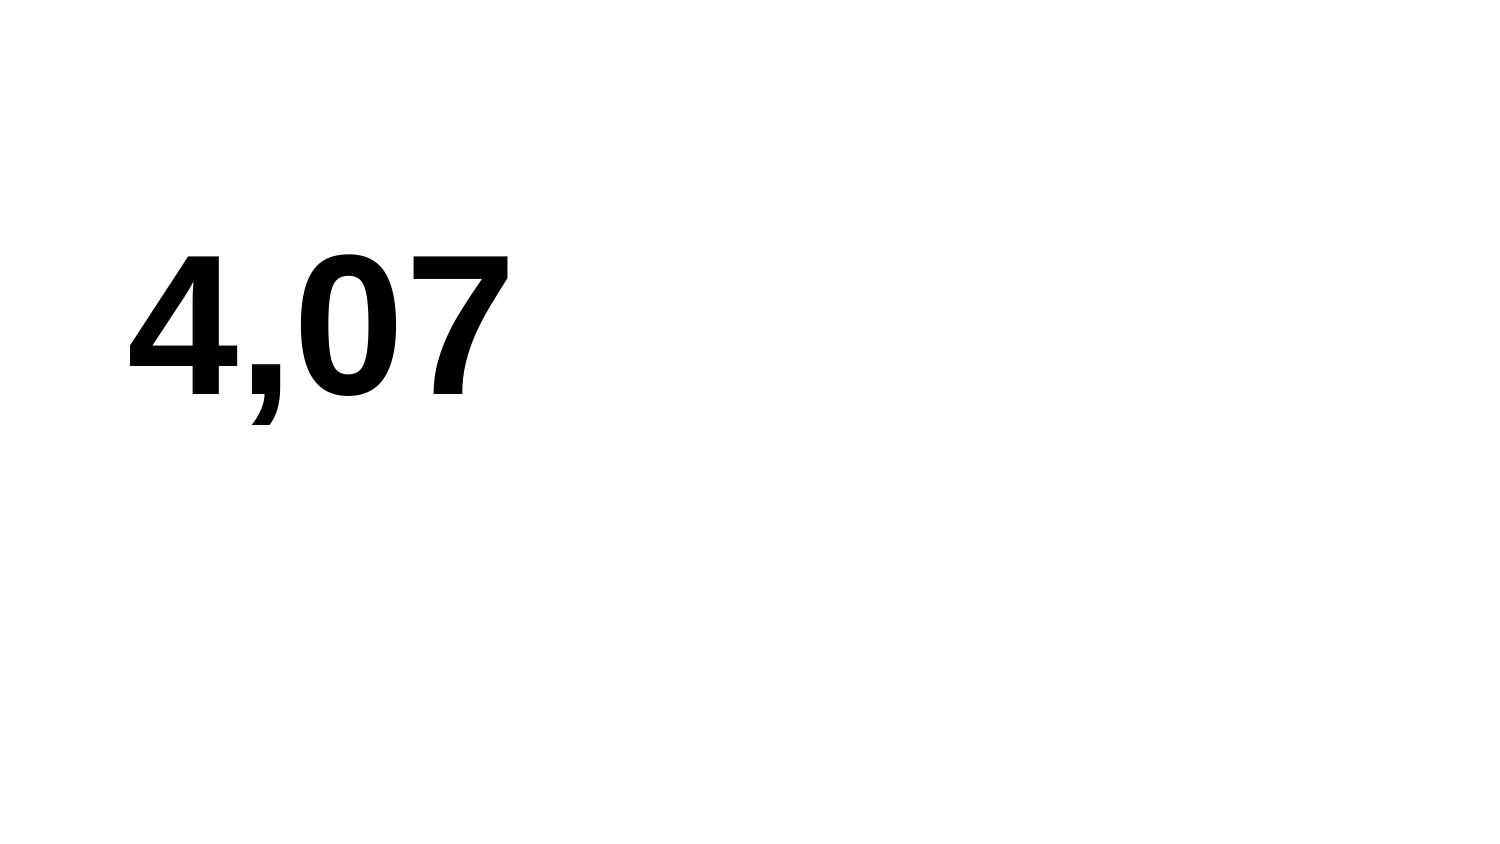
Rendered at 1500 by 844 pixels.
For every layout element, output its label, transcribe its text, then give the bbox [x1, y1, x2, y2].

text_box 4,07 [112, 259, 1388, 450]
